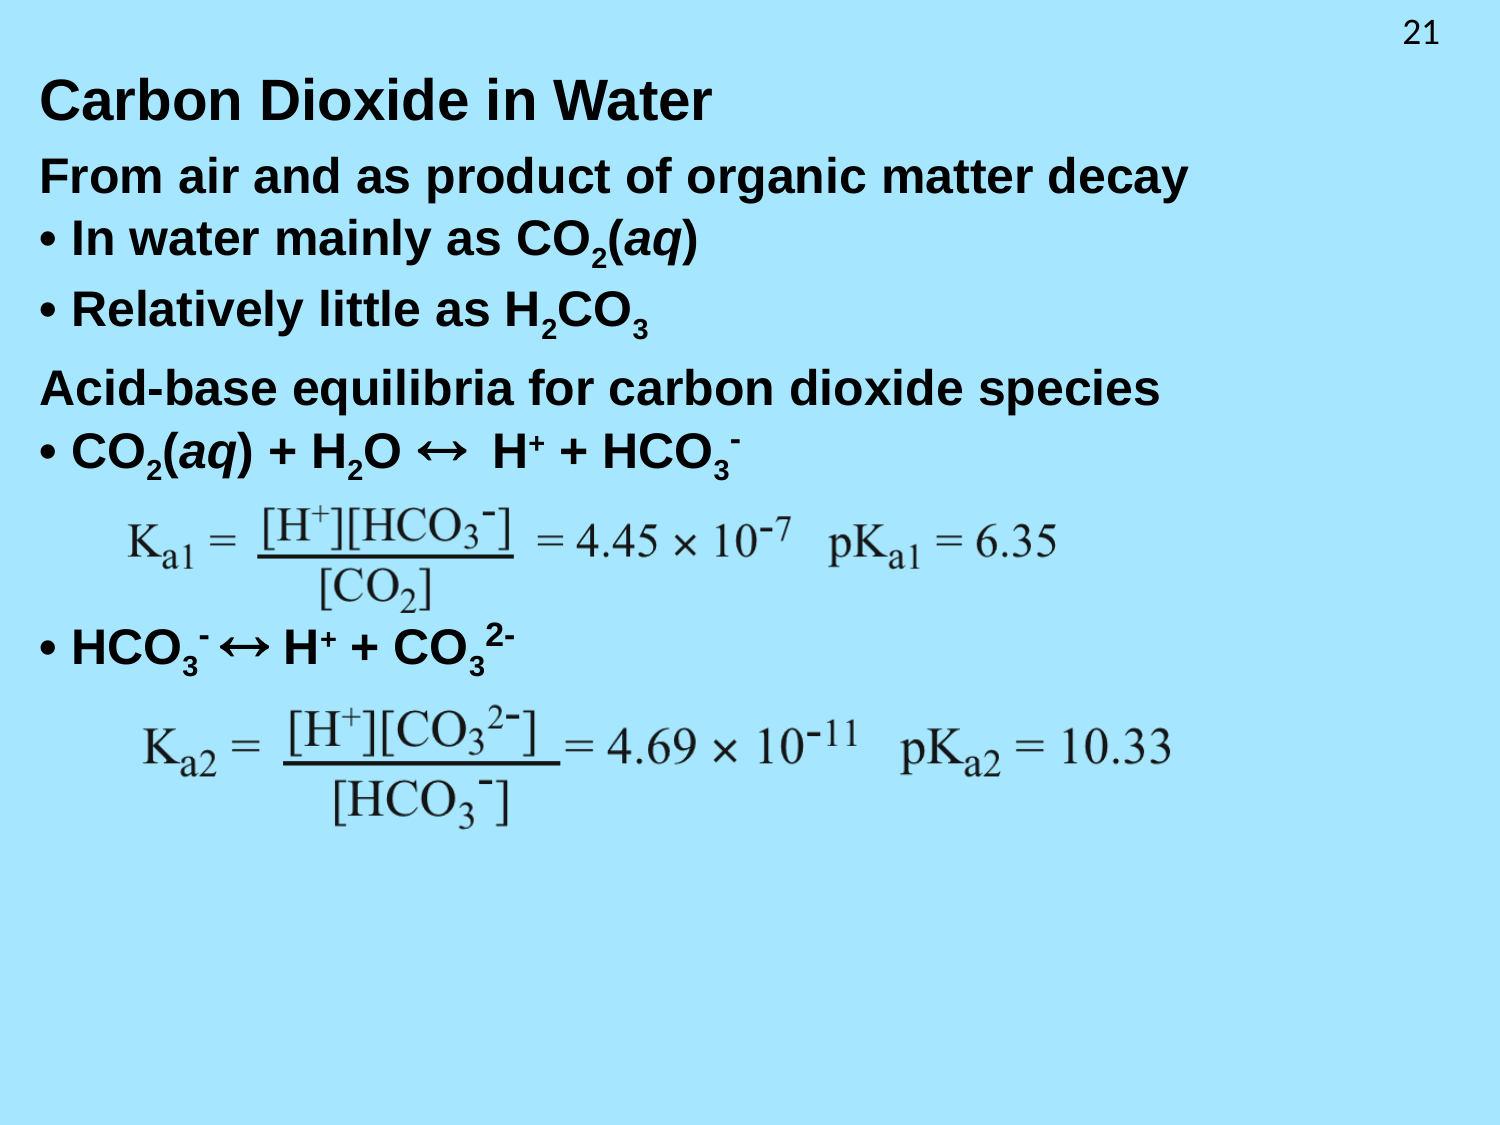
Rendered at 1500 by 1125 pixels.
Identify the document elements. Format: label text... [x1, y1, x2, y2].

picture [99, 474, 1089, 628]
text_box Carbon Dioxide in Water From air and as product of organic matter decay • In water mainly as CO2(aq) • Relatively little as H2CO3 Acid-base equilibria for carbon dioxide species • CO2(aq) + H2O « H+ + HCO3- [24, 50, 1463, 494]
picture [112, 674, 1208, 844]
text_box 21 [1387, 0, 1500, 60]
text_box • HCO3- « H+ + CO32- [24, 612, 1500, 690]
